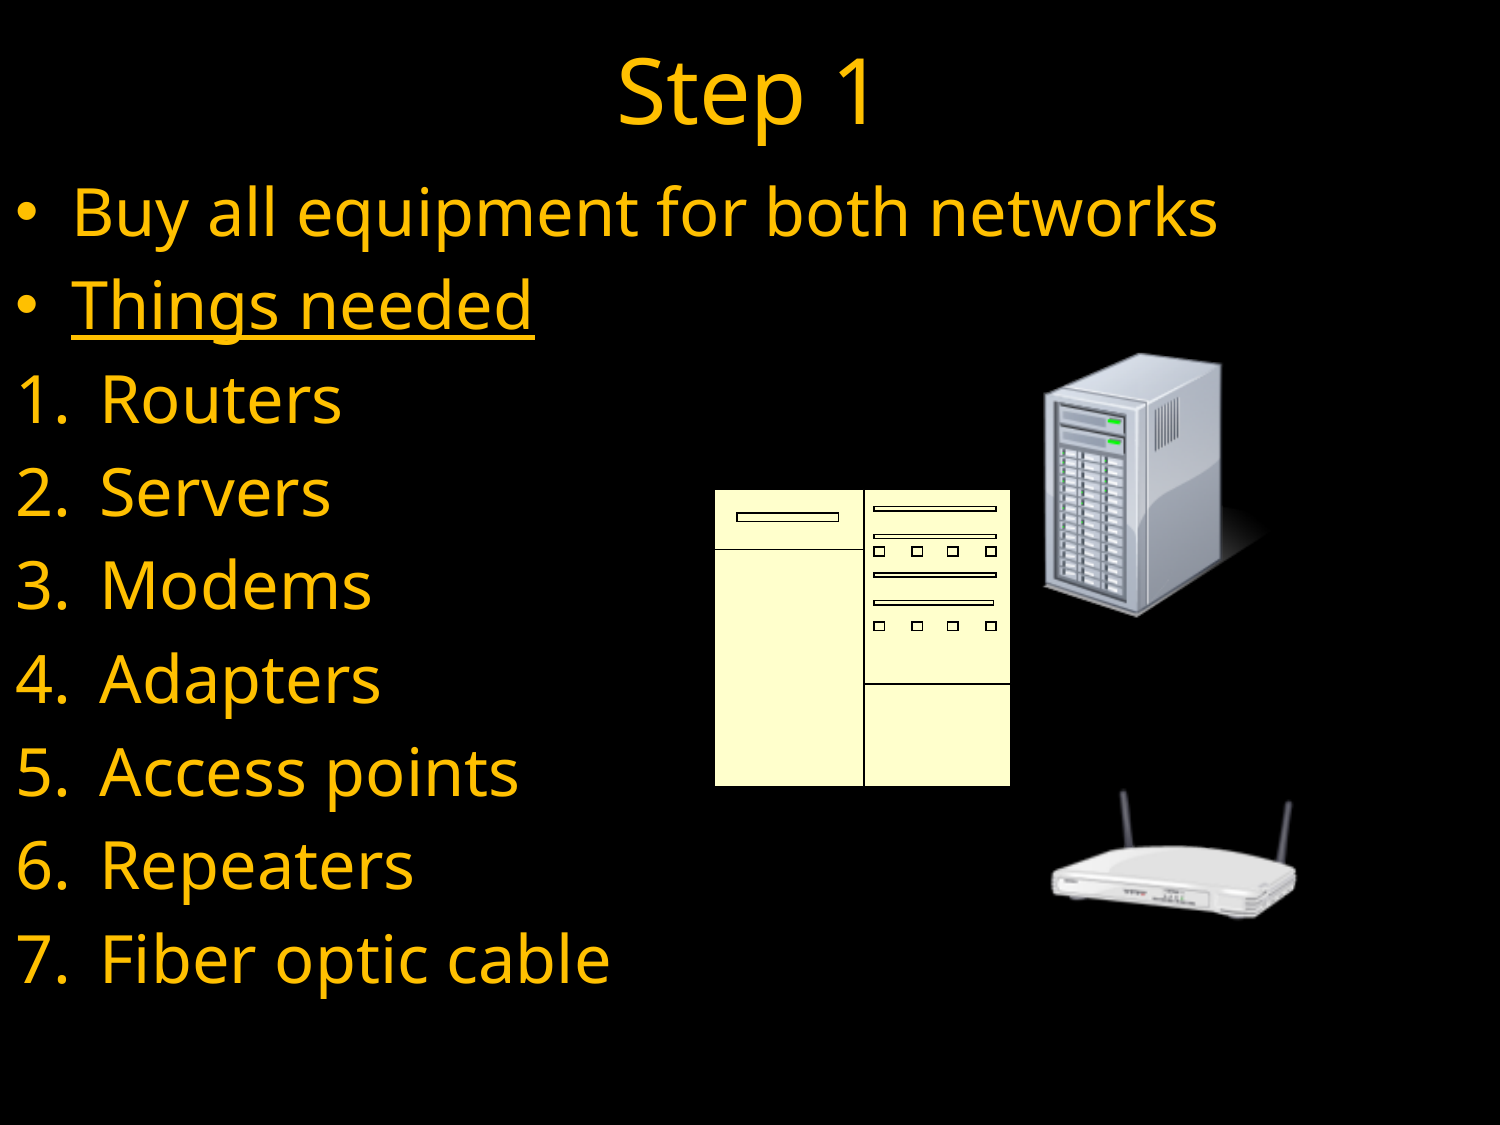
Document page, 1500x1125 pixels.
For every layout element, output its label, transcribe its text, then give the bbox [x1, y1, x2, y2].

picture [1036, 706, 1338, 1007]
text_box [714, 489, 1012, 787]
picture [1010, 344, 1293, 627]
list Buy all equipment for both networks Things needed Routers Servers Modems Adapters Access points Repeaters Fiber optic cable [0, 162, 1500, 1125]
title Step 1 [0, 0, 1500, 162]
